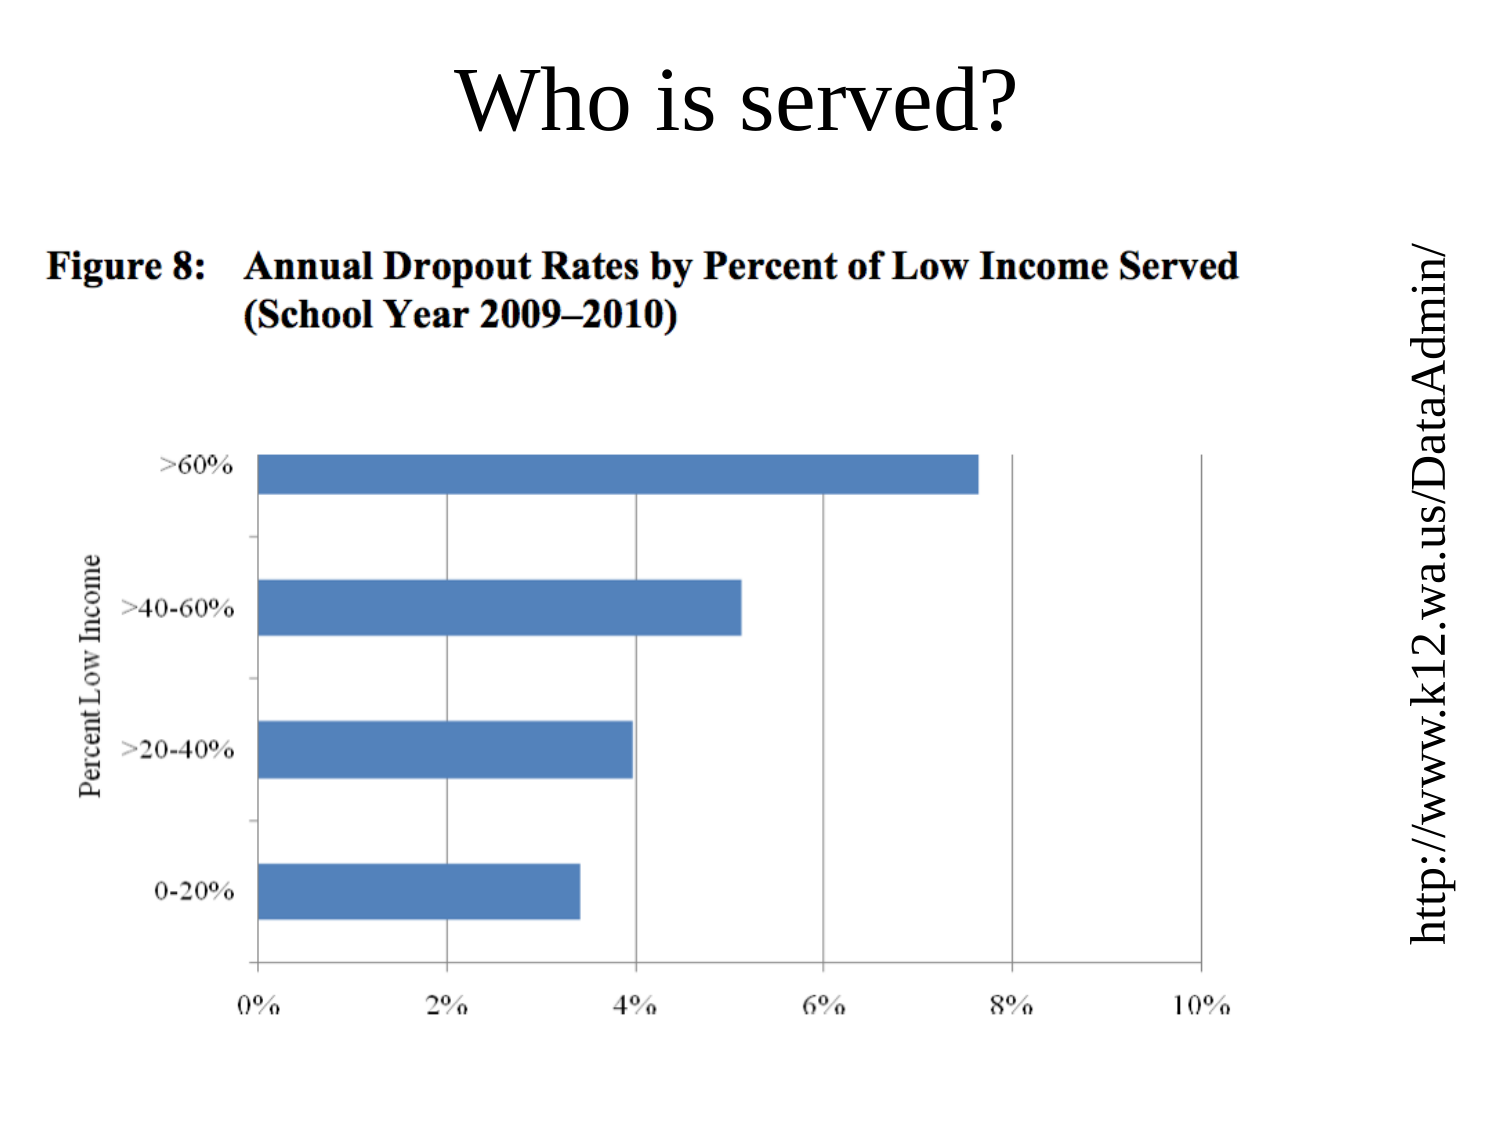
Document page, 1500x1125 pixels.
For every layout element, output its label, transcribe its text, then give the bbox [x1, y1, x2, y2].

picture [24, 224, 1266, 1038]
text_box Who is served? [99, 0, 1375, 188]
text_box http://www.k12.wa.us/DataAdmin/ [1387, 228, 1463, 960]
